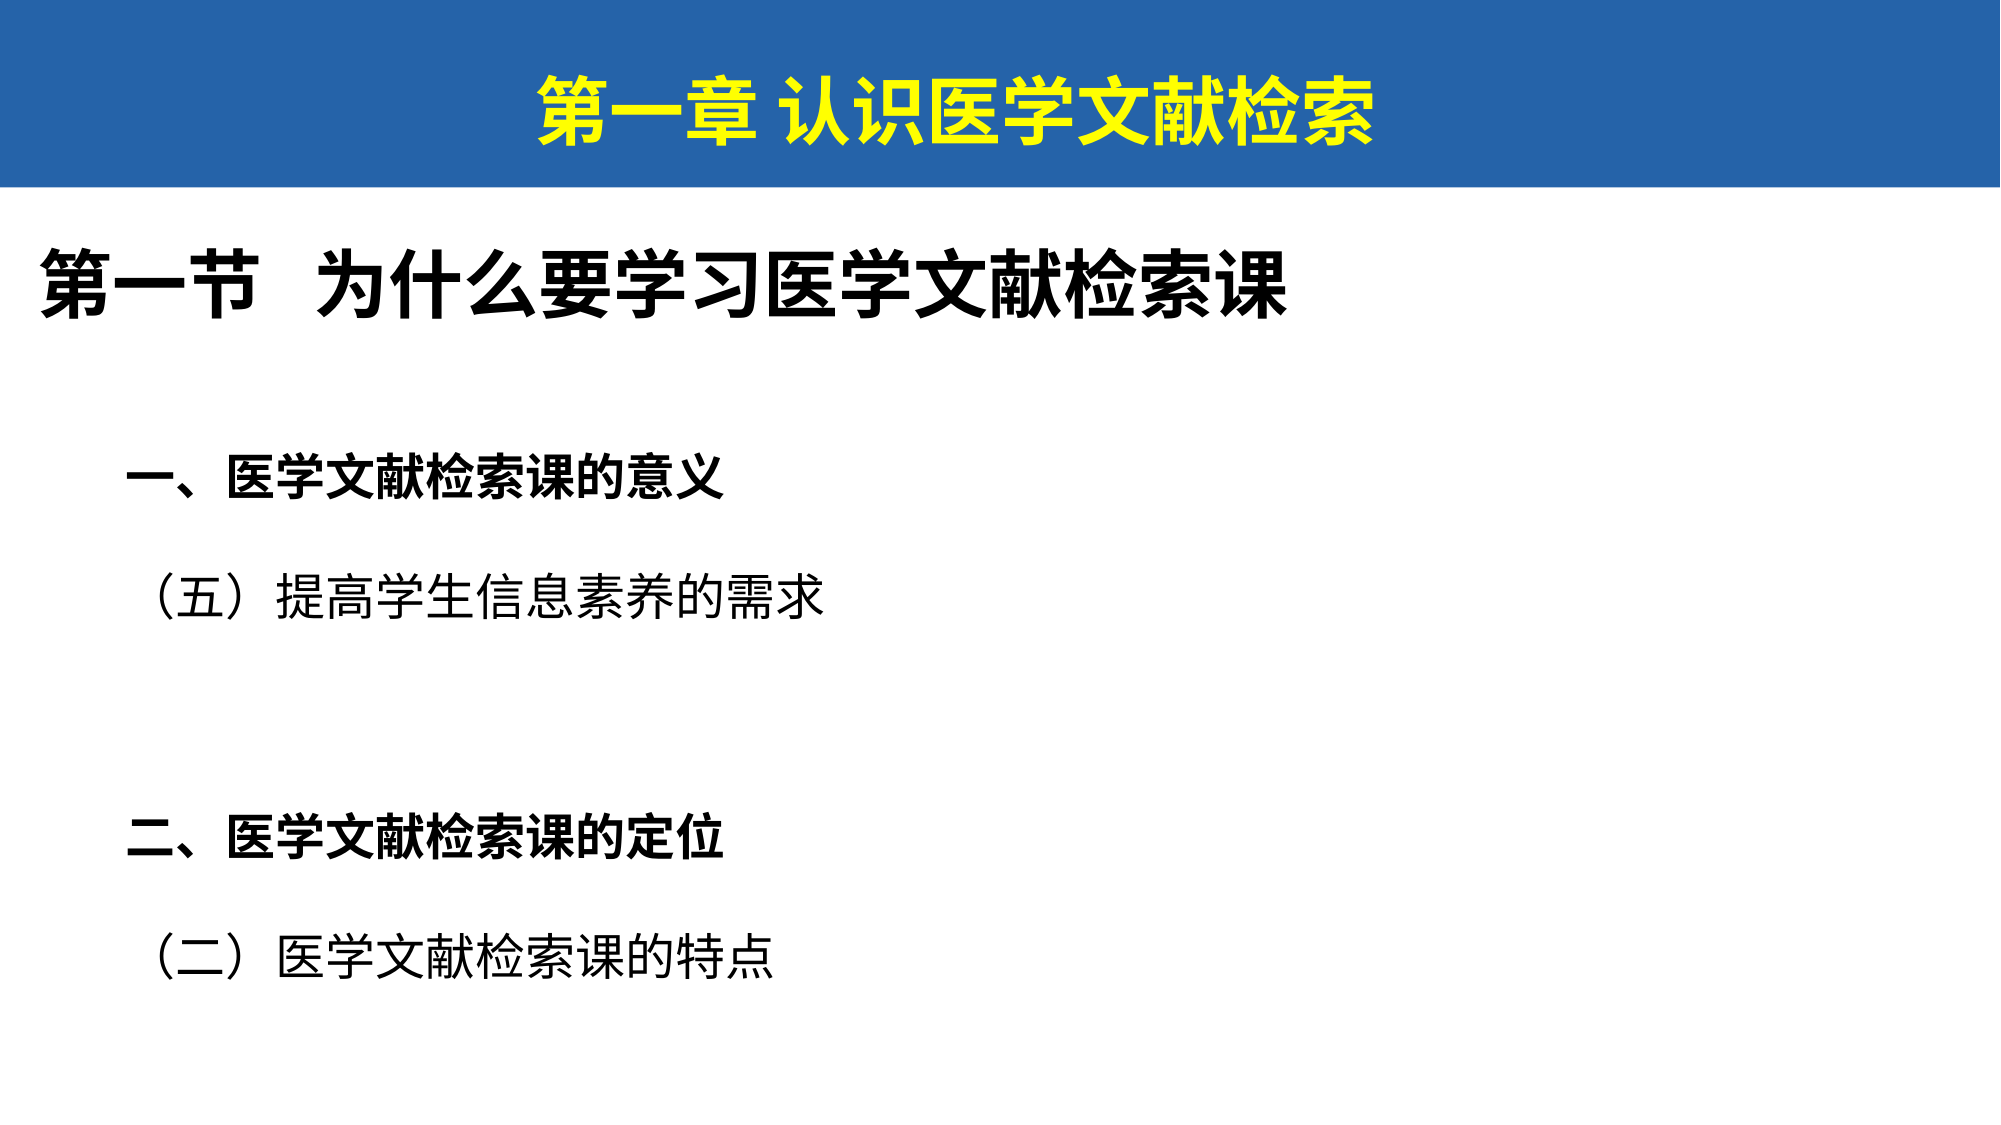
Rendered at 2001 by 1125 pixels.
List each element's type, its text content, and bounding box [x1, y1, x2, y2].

text_box [0, 0, 2000, 188]
text_box 第一节 为什么要学习医学文献检索课 [23, 229, 1304, 335]
text_box 一、医学文献检索课的意义 （五）提高学生信息素养的需求 二、医学文献检索课的定位 （二）医学文献检索课的特点 [110, 377, 1418, 993]
text_box 第一章 认识医学文献检索 [519, 12, 1827, 162]
